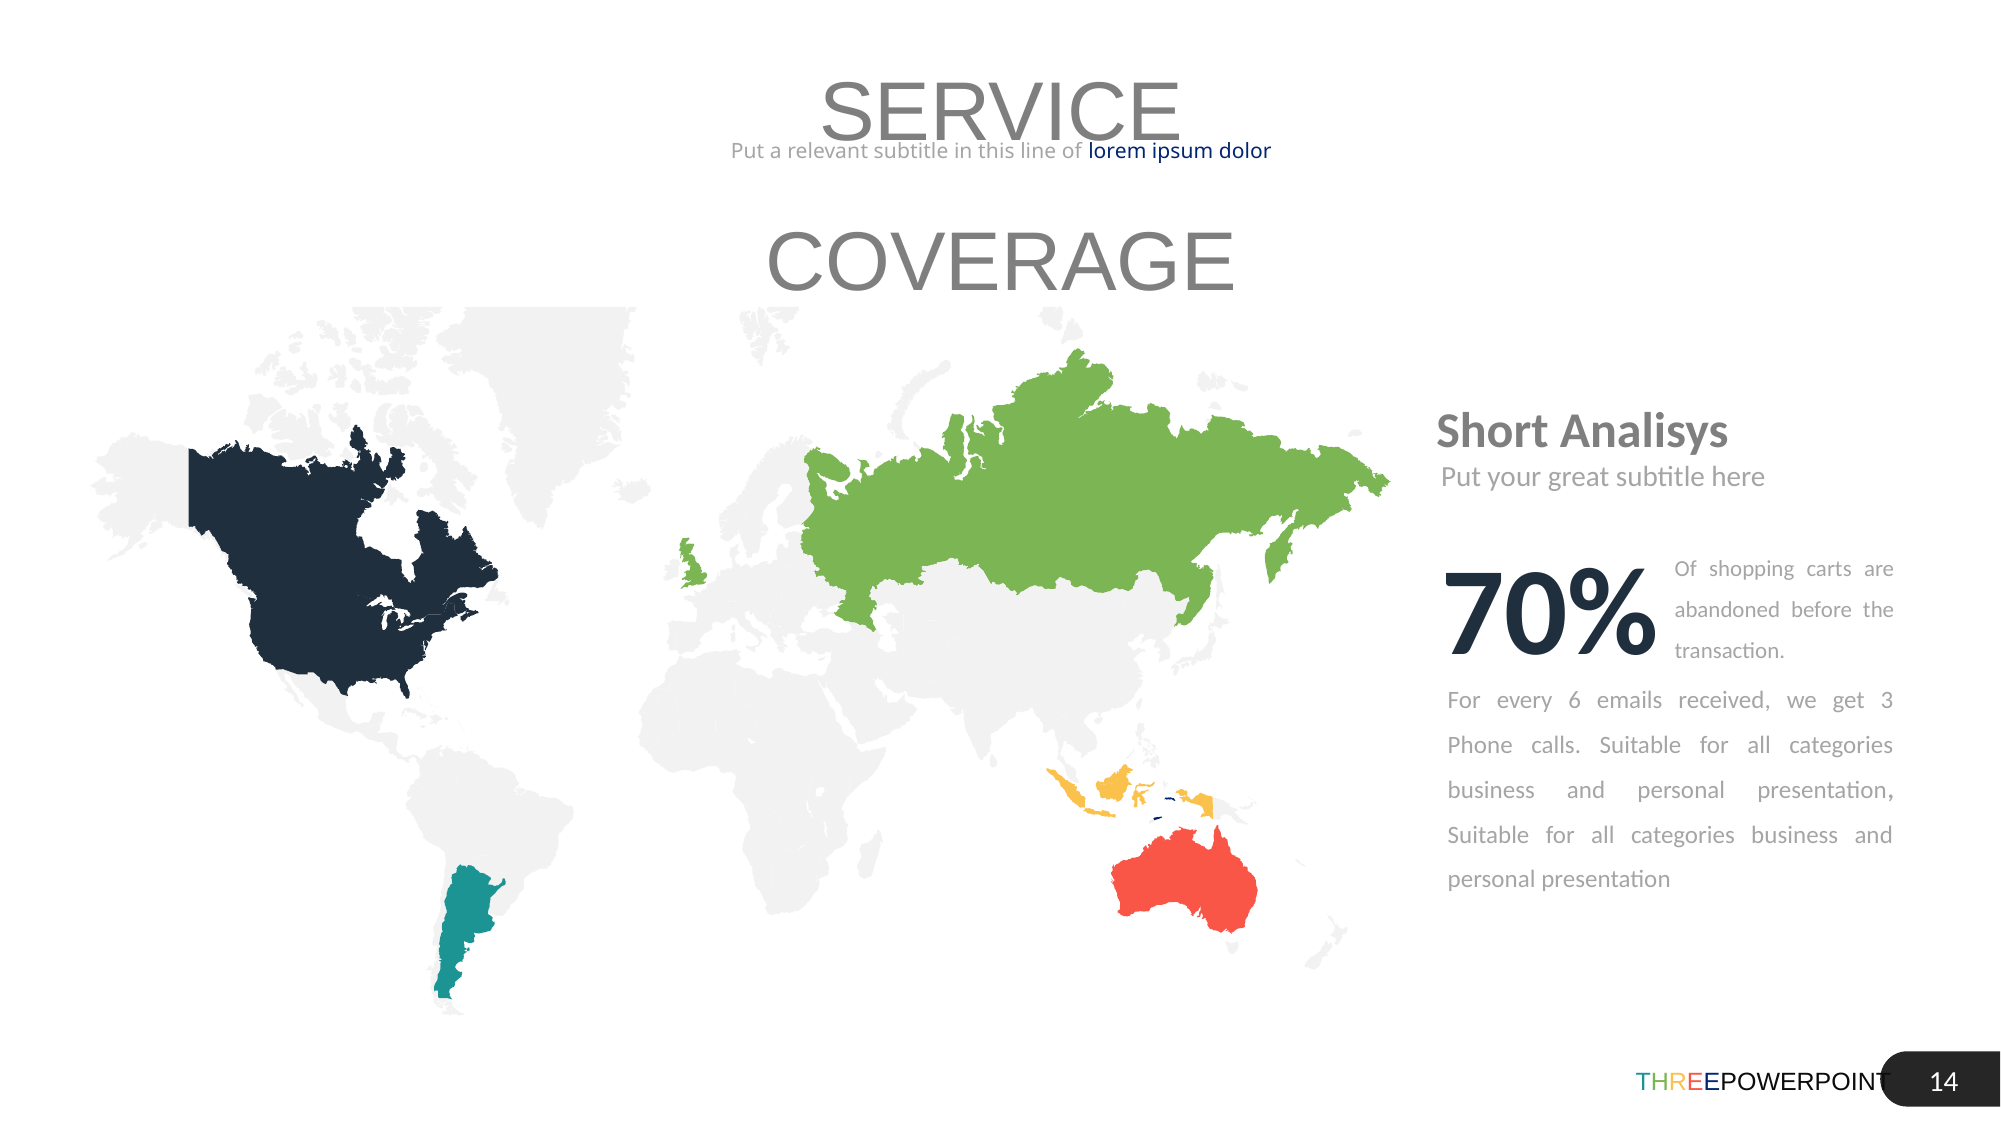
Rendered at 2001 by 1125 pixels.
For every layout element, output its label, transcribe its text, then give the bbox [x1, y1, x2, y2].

text_box Put your great subtitle here [1426, 414, 1786, 501]
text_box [90, 306, 1392, 1016]
text_box SERVICE COVERAGE [663, 0, 1340, 154]
text_box Of shopping carts are abandoned before the transaction. [1677, 531, 1910, 672]
text_box For every 6 emails received, we get 3 Phone calls. Suitable for all categories business and personal presentation, Suitable for all categories business and personal presentation [1432, 672, 1909, 904]
text_box 70% [1426, 521, 1677, 689]
text_box Put a relevant subtitle in this line of lorem ipsum dolor [713, 118, 1290, 182]
text_box ‹#› [1913, 1055, 1974, 1106]
text_box Short Analisys [1421, 389, 1748, 466]
